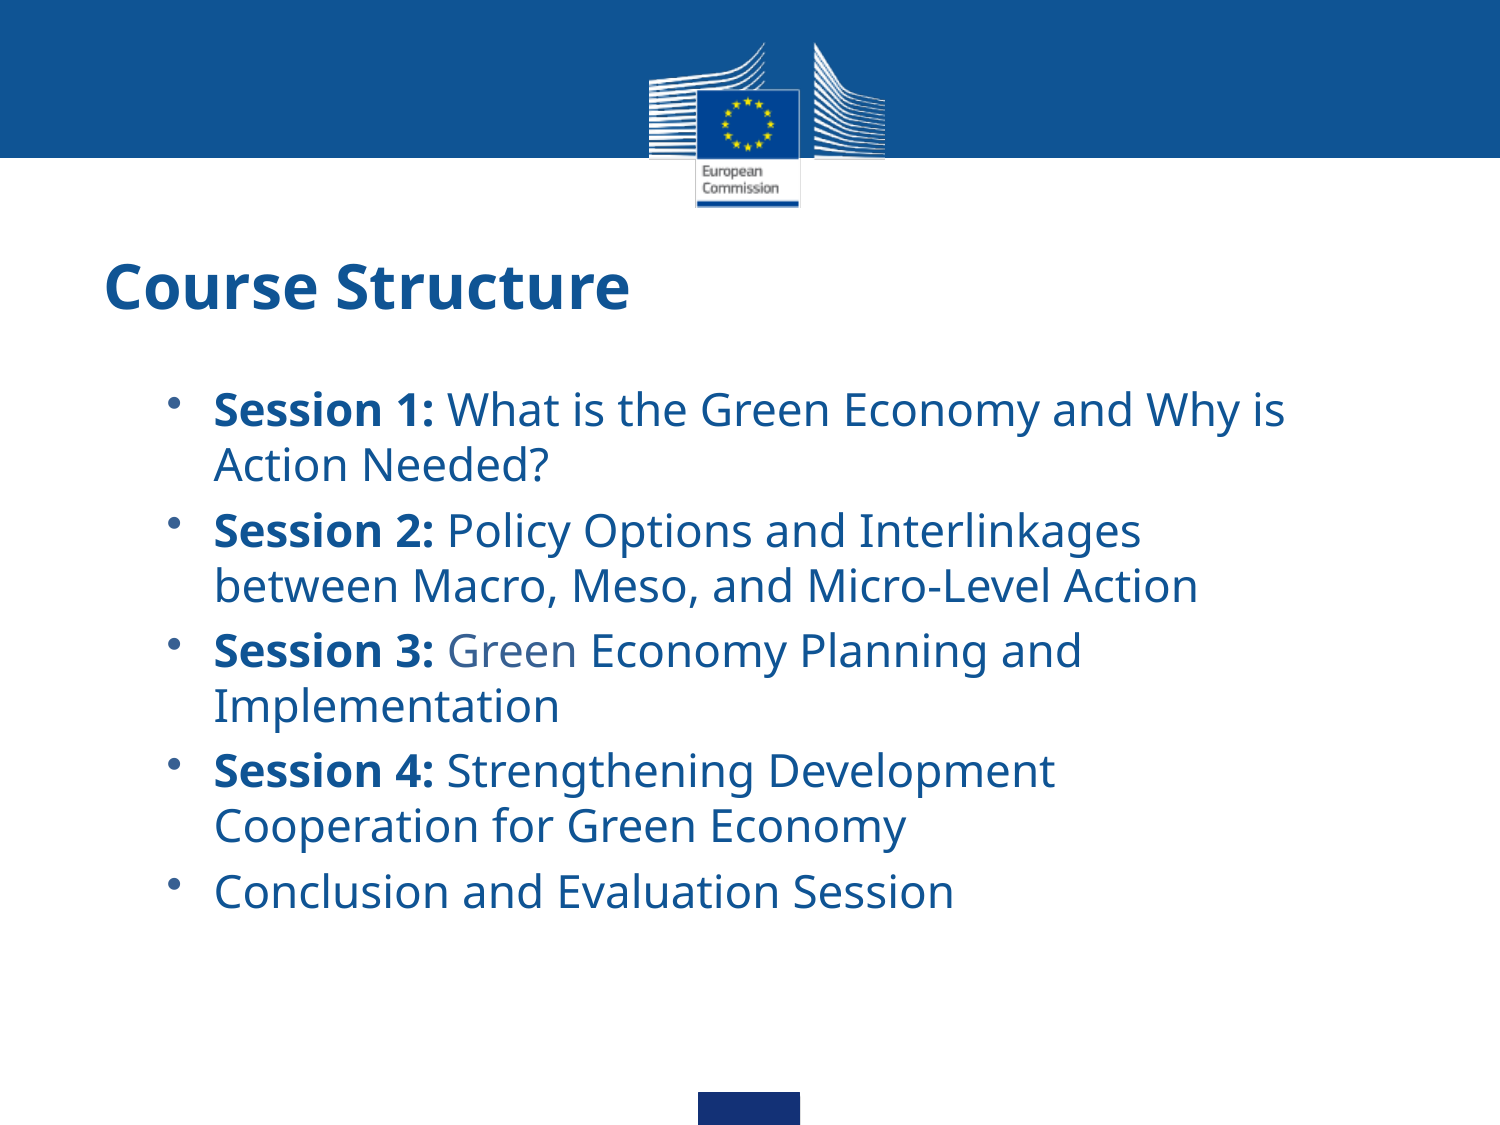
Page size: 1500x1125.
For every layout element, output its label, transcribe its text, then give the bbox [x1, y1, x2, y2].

picture [649, 42, 885, 208]
list Session 1: What is the Green Economy and Why is Action Needed? Session 2: Policy Options and Interlinkages between Macro, Meso, and Micro-Level Action Session 3: Green Economy Planning and Implementation Session 4: Strengthening Development Cooperation for Green Economy Conclusion and Evaluation Session [76, 373, 1306, 1024]
title Course Structure [88, 208, 1439, 362]
